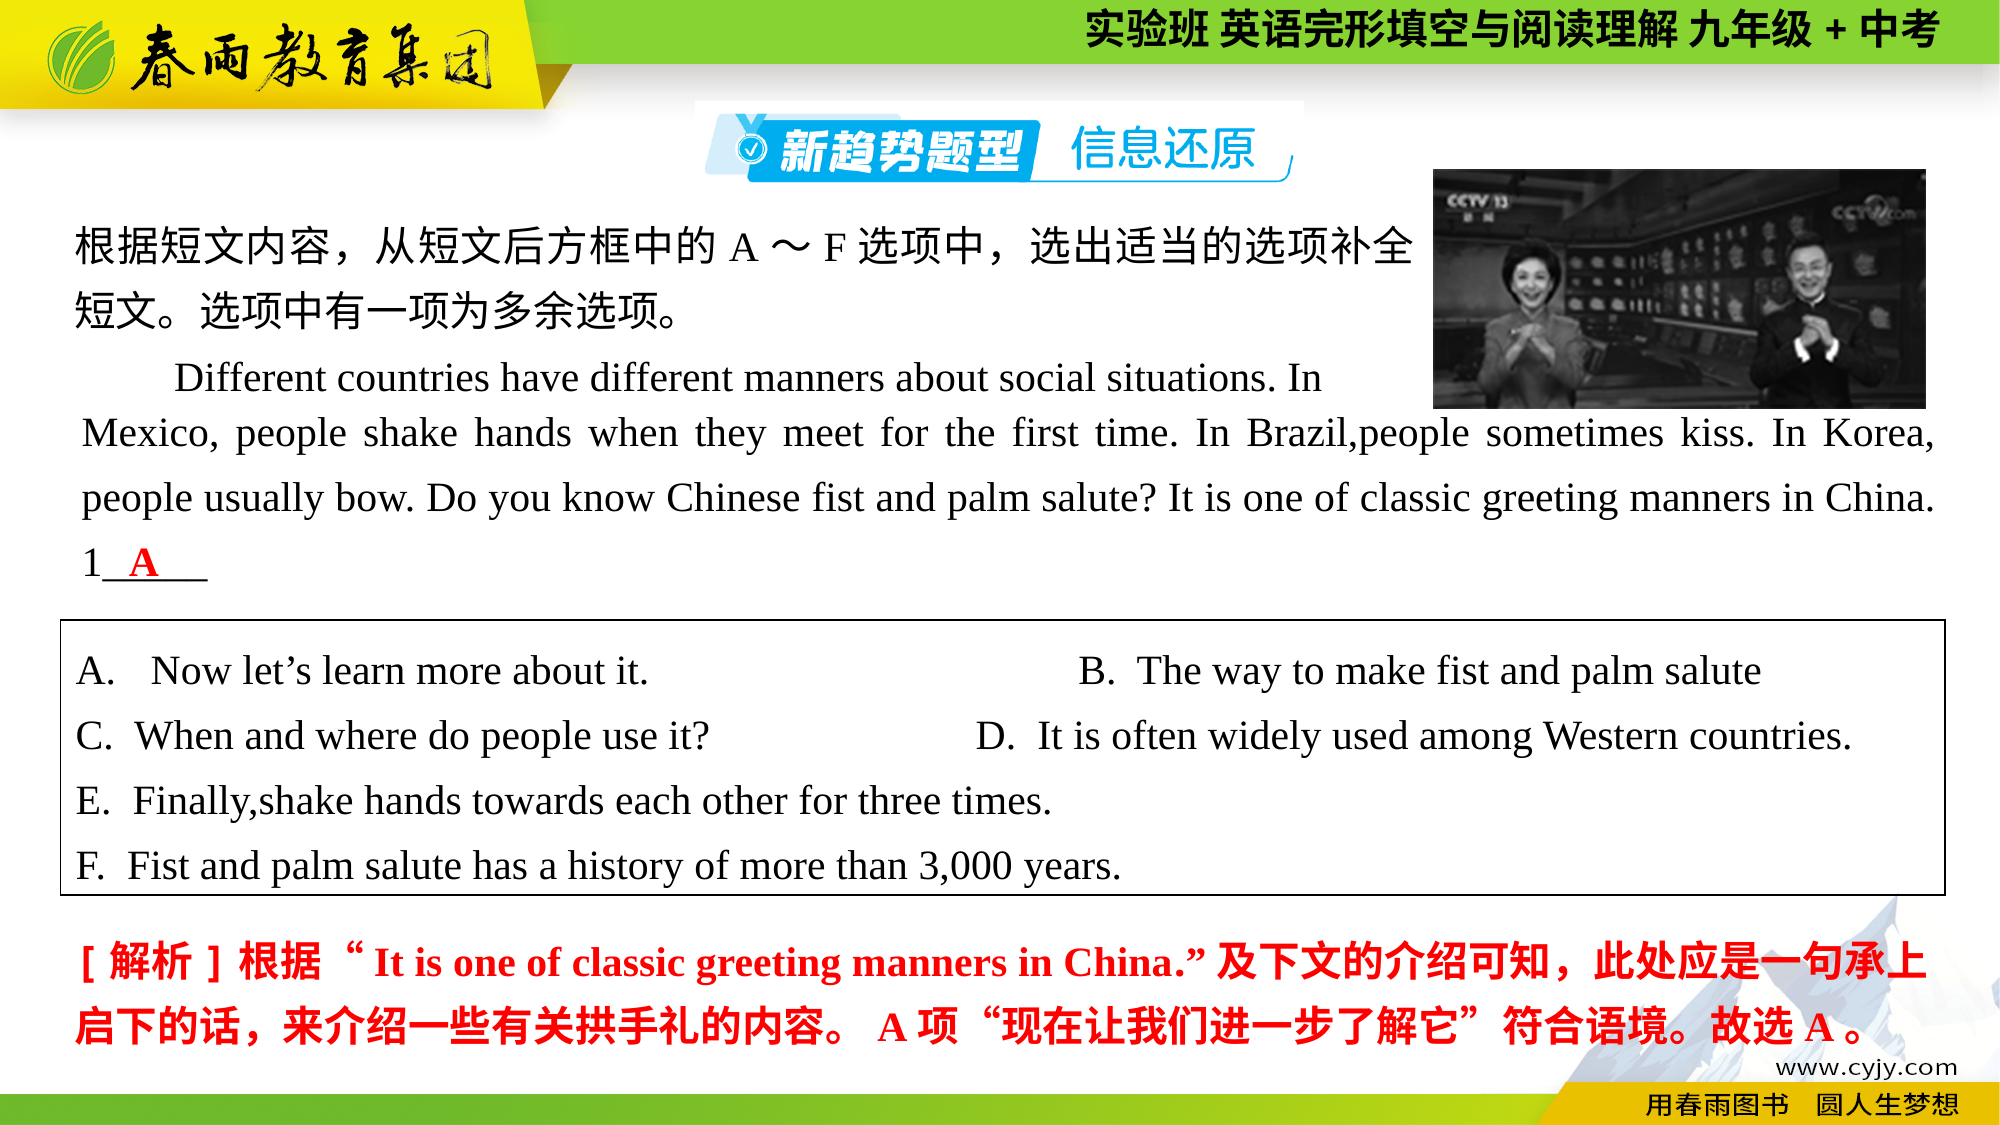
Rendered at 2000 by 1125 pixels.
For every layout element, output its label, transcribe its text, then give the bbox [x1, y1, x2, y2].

text_box [解析]根据“It is one of classic greeting manners in China.”及下文的介绍可知，此处应是一句承上启下的话，来介绍一些有关拱手礼的内容。A项“现在让我们进一步了解它”符合语境。故选A。 [59, 912, 1944, 1058]
picture [0, 0, 2000, 1125]
text_box Mexico, people shake hands when they meet for the first time. In Brazil,people sometimes kiss. In Korea, people usually bow. Do you know Chinese fist and palm salute? It is one of classic greeting manners in China. 1_____ [66, 382, 1953, 593]
text_box A [114, 527, 175, 592]
text_box Now let’s learn more about it. B. The way to make fist and palm salute C. When and where do people use it? D. It is often widely used among Western countries. E. Finally,shake hands towards each other for three times. F. Fist and palm salute has a history of more than 3,000 years. [60, 620, 1945, 896]
list 根据短文内容，从短文后方框中的A～F选项中，选出适当的选项补全短文。选项中有一项为多余选项。 Different countries have different manners about social situations. In [59, 196, 1428, 409]
